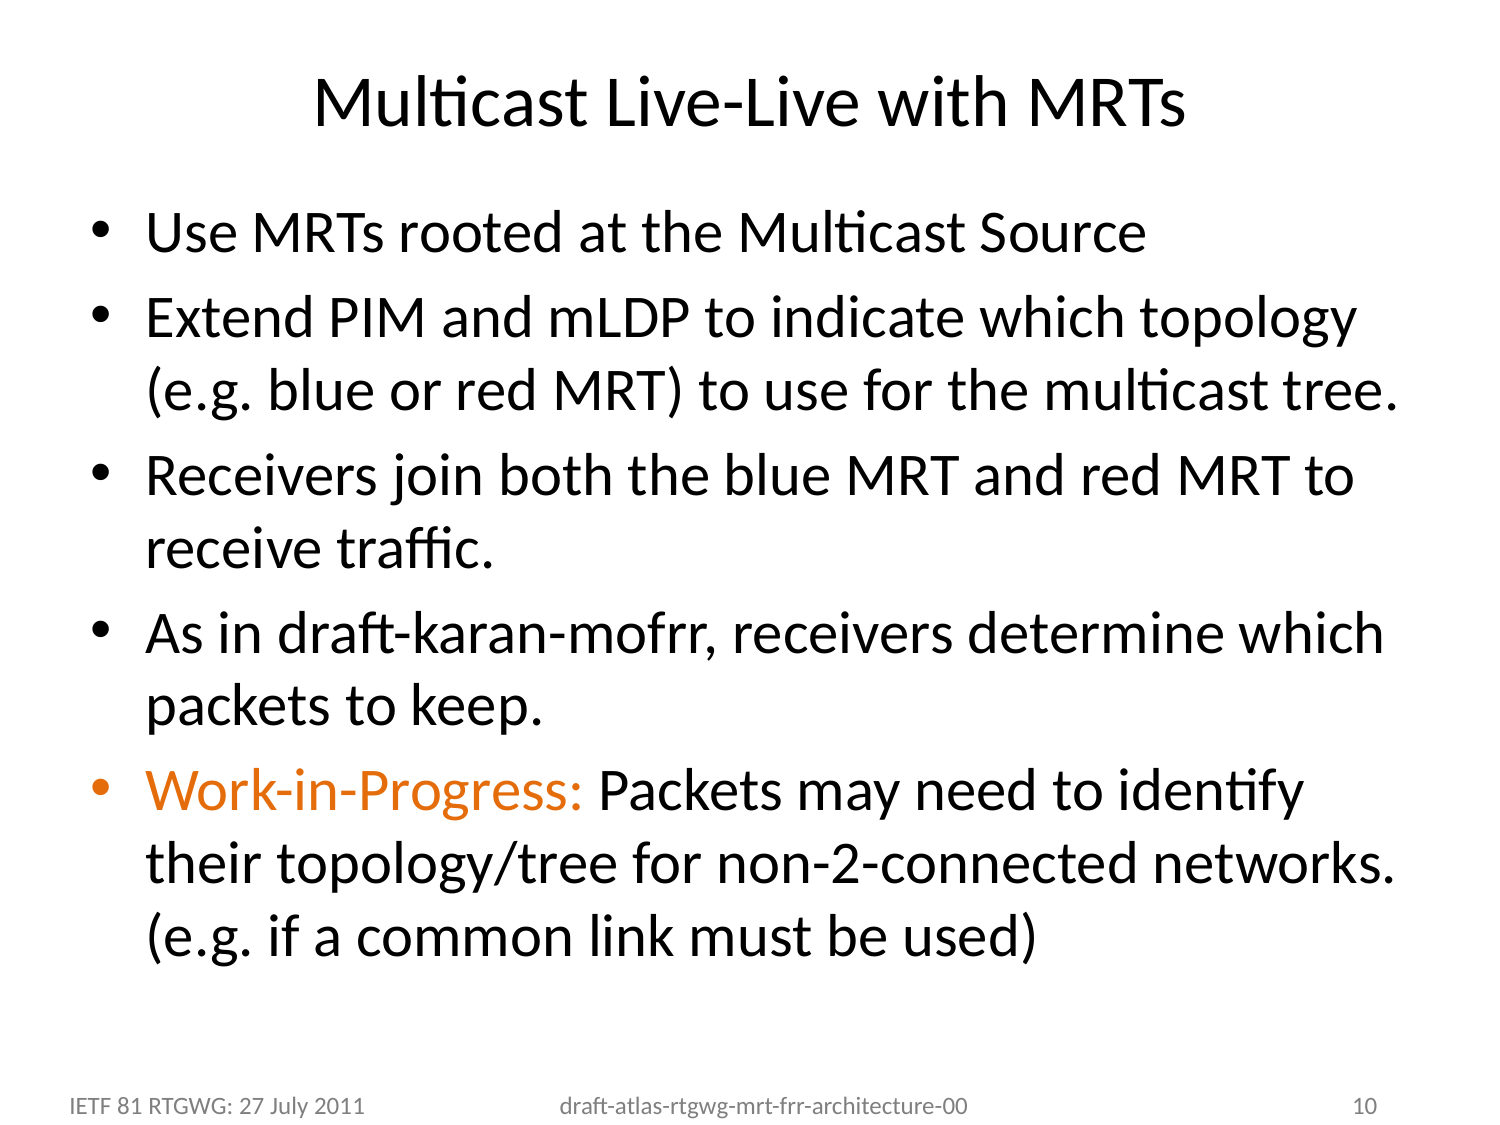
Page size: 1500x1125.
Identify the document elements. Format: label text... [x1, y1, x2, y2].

list Use MRTs rooted at the Multicast Source Extend PIM and mLDP to indicate which topology (e.g. blue or red MRT) to use for the multicast tree. Receivers join both the blue MRT and red MRT to receive traffic. As in draft-karan-mofrr, receivers determine which packets to keep. Work-in-Progress: Packets may need to identify their topology/tree for non-2-connected networks. (e.g. if a common link must be used) [75, 184, 1425, 1005]
title Multicast Live-Live with MRTs [75, 45, 1425, 149]
